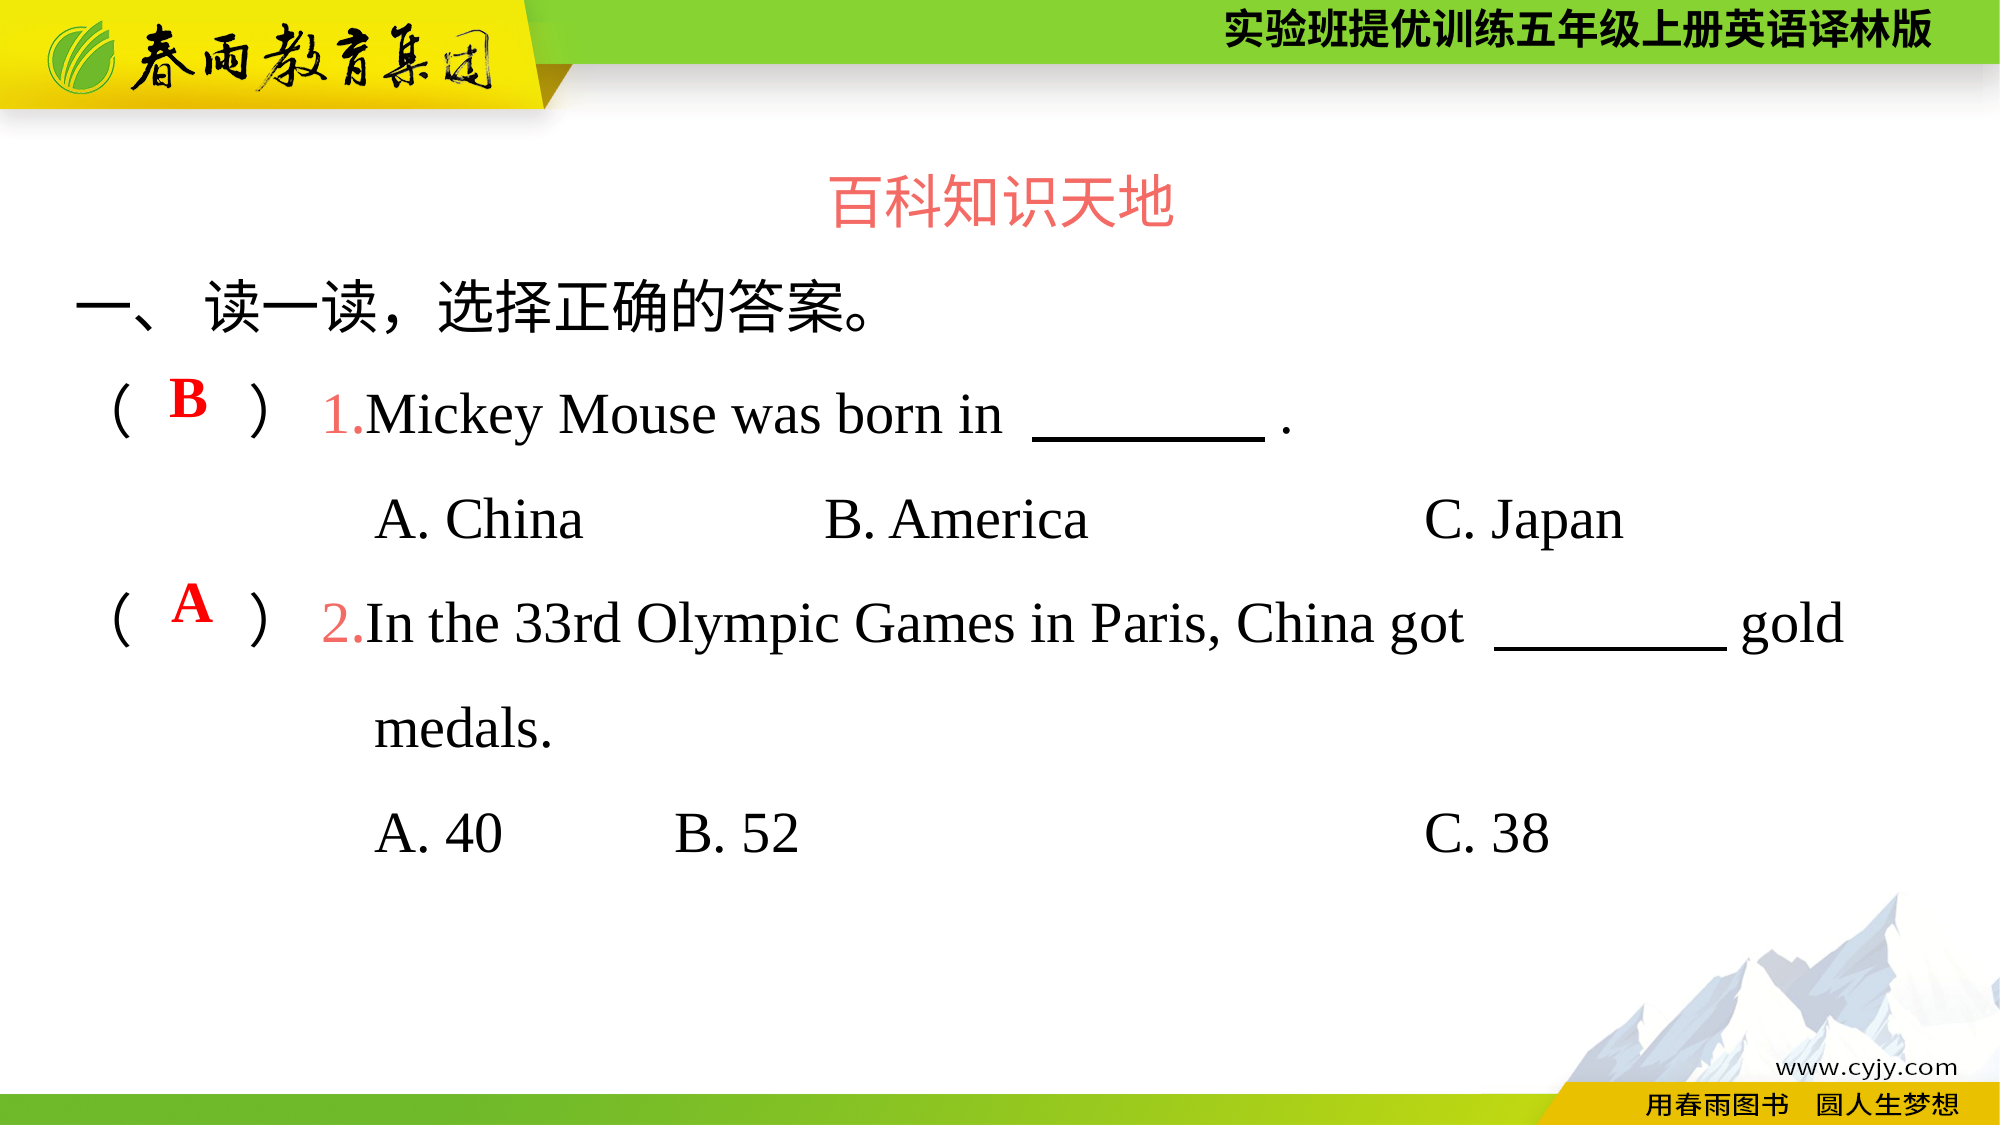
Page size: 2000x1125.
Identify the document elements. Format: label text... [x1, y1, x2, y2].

text_box A [156, 556, 229, 642]
text_box B [154, 351, 224, 437]
picture [0, 0, 2000, 1125]
list 百科知识天地 一、 读一读，选择正确的答案。 （ ）1.Mickey Mouse was born in . A. China B. America C. Japan （ ）2.In the 33rd Olympic Games in Paris, China got gold medals. A. 40 B. 52 C. 38 [59, 122, 1944, 867]
